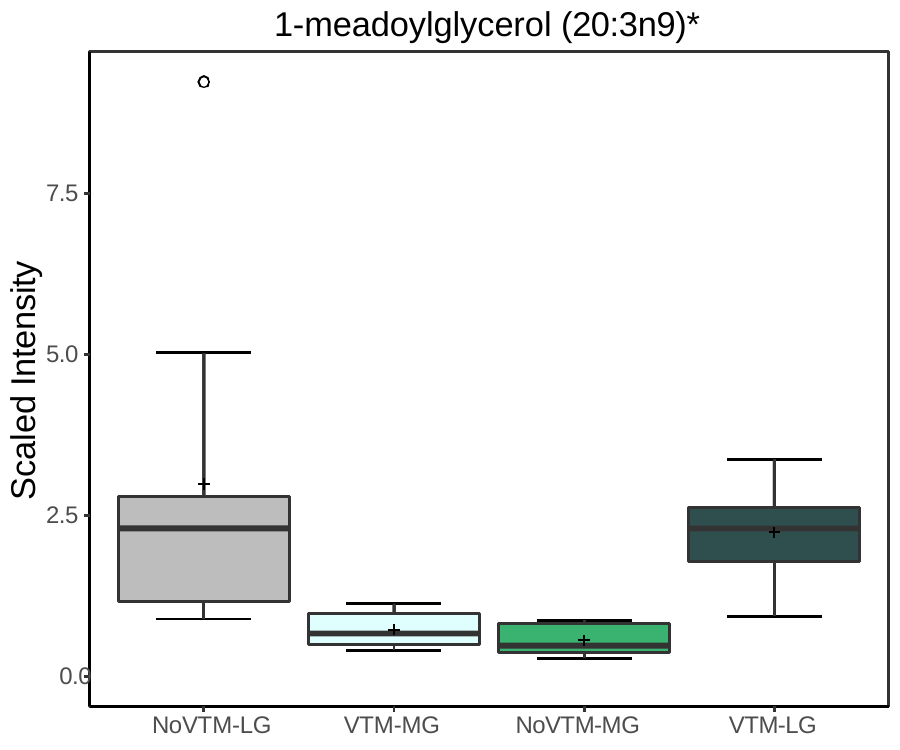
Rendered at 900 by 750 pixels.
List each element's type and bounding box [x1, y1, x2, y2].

text_box [44, 175, 82, 207]
text_box [272, 0, 706, 44]
footer [57, 661, 95, 750]
text_box [83, 50, 891, 738]
slide_number [150, 713, 278, 750]
text_box [1, 256, 82, 529]
